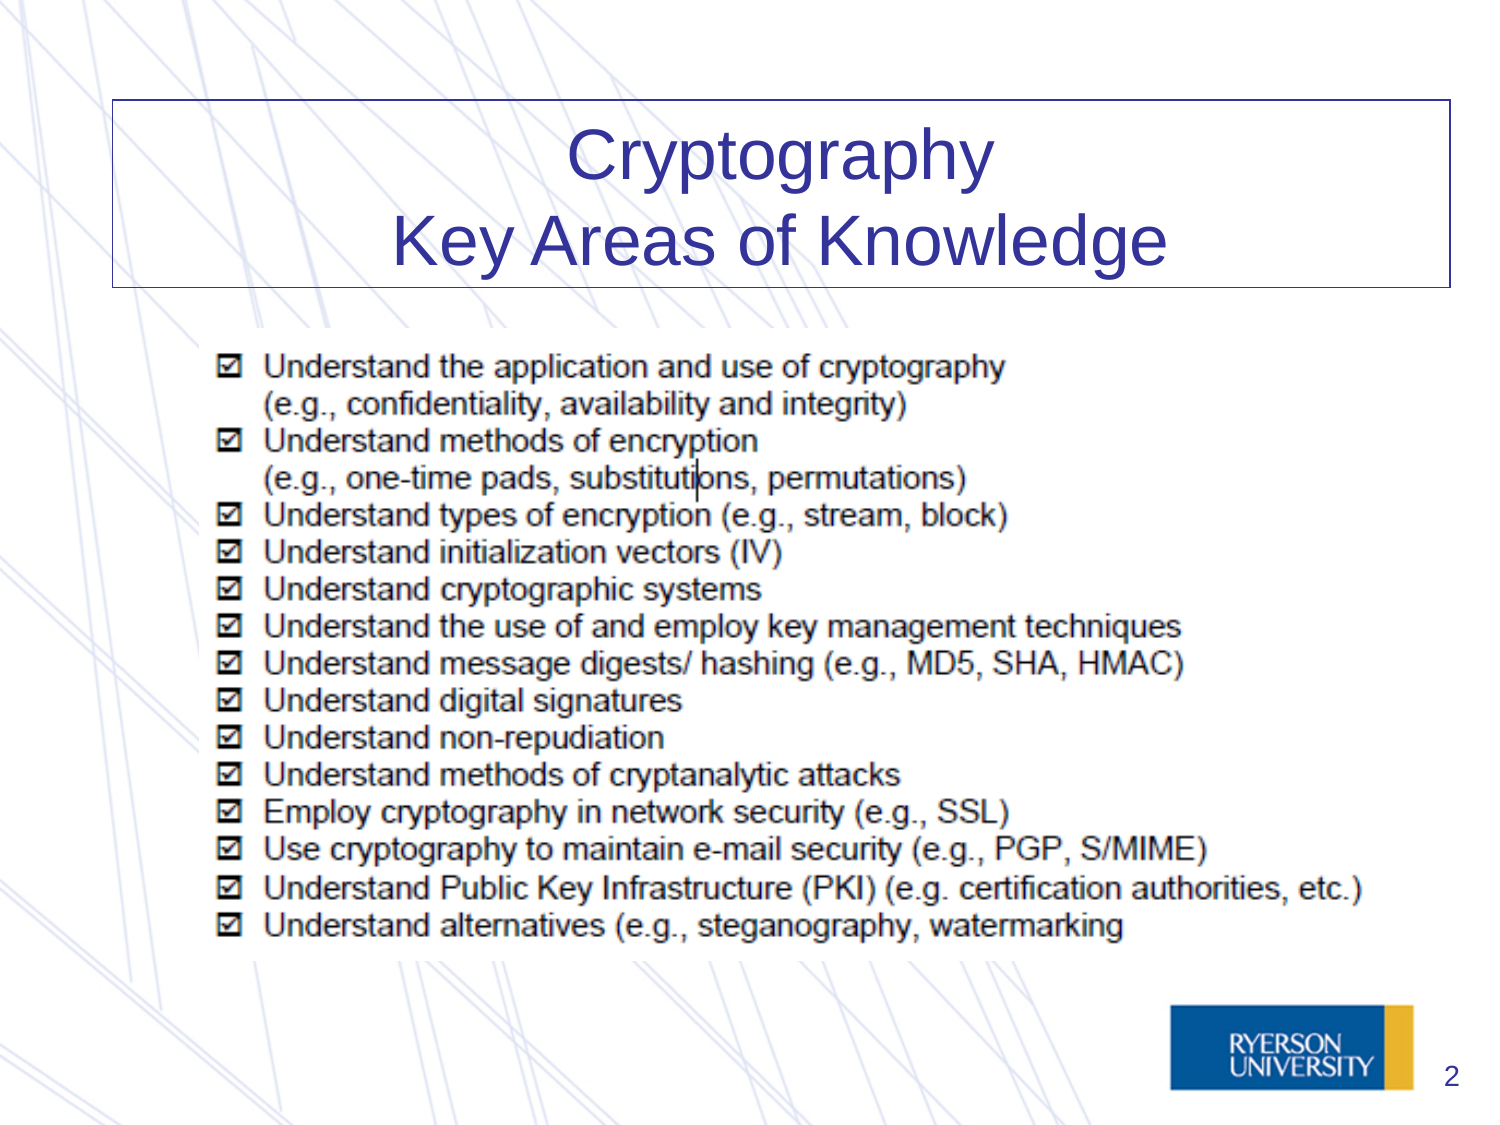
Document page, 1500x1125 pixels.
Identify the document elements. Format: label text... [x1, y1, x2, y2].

slide_number 2 [1399, 1049, 1476, 1113]
picture [0, 0, 1500, 1125]
title Cryptography Key Areas of Knowledge [112, 99, 1451, 288]
